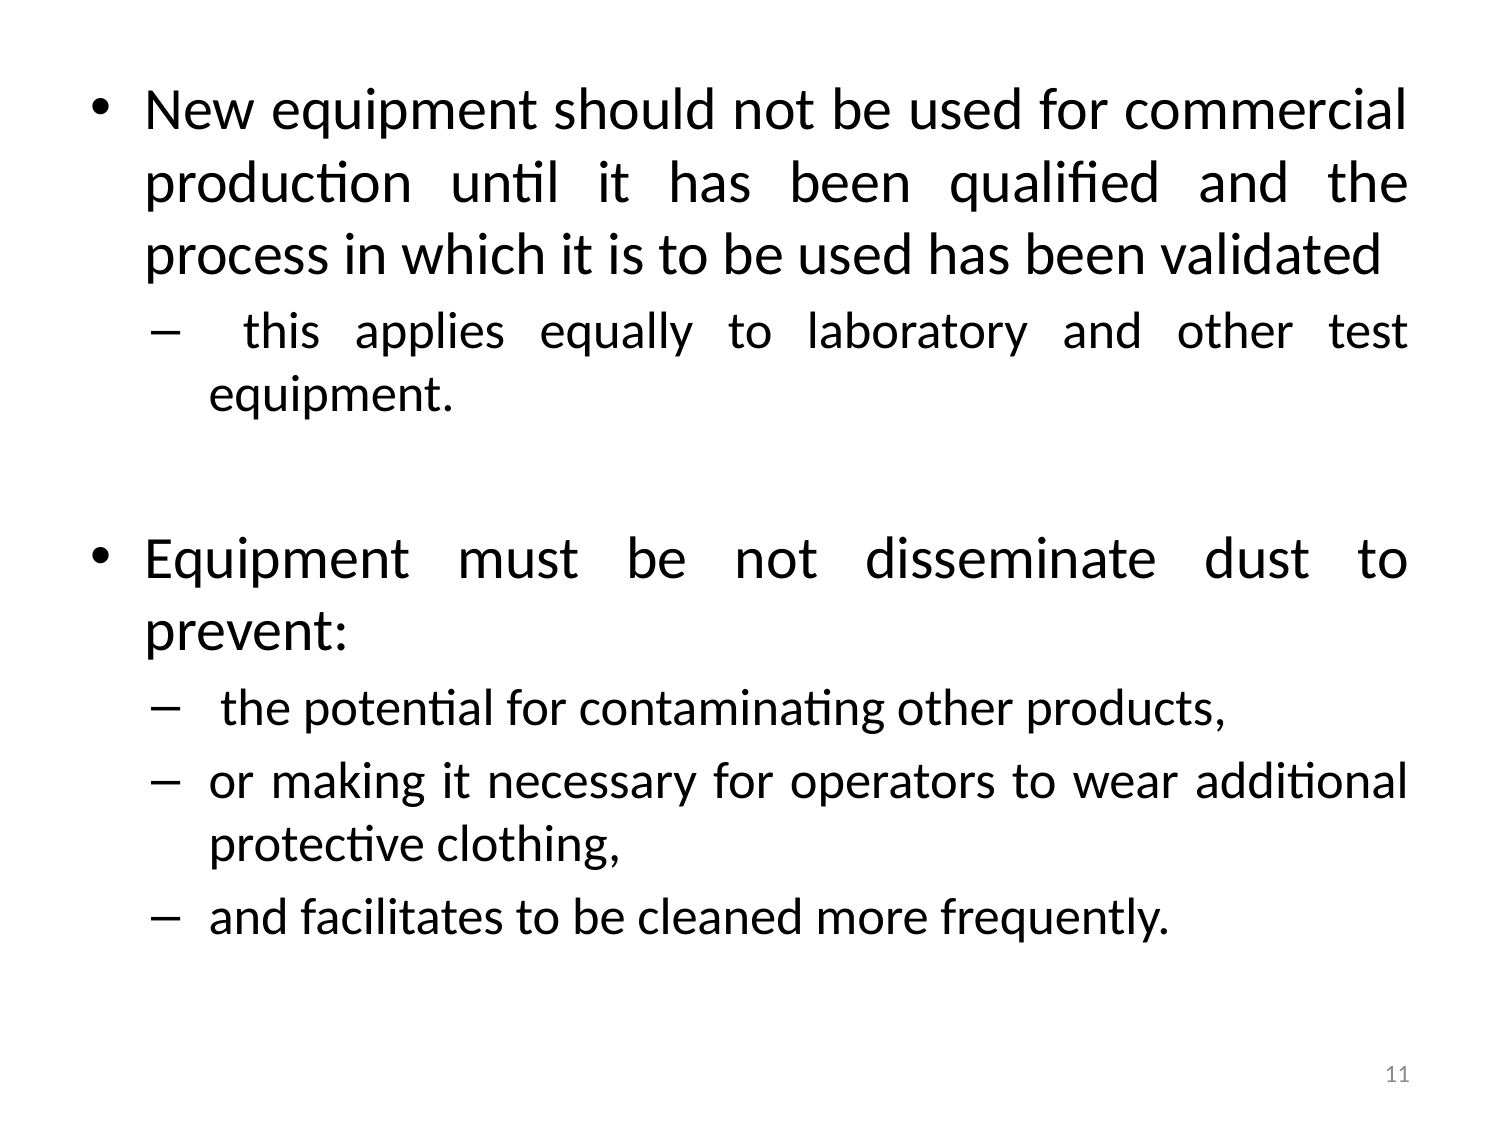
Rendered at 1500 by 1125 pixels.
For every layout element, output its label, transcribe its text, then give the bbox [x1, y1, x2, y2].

slide_number 11 [1074, 1042, 1425, 1103]
list New equipment should not be used for commercial production until it has been qualified and the process in which it is to be used has been validated this applies equally to laboratory and other test equipment. Equipment must be not disseminate dust to prevent: the potential for contaminating other products, or making it necessary for operators to wear additional protective clothing, and facilitates to be cleaned more frequently. [75, 62, 1425, 1088]
